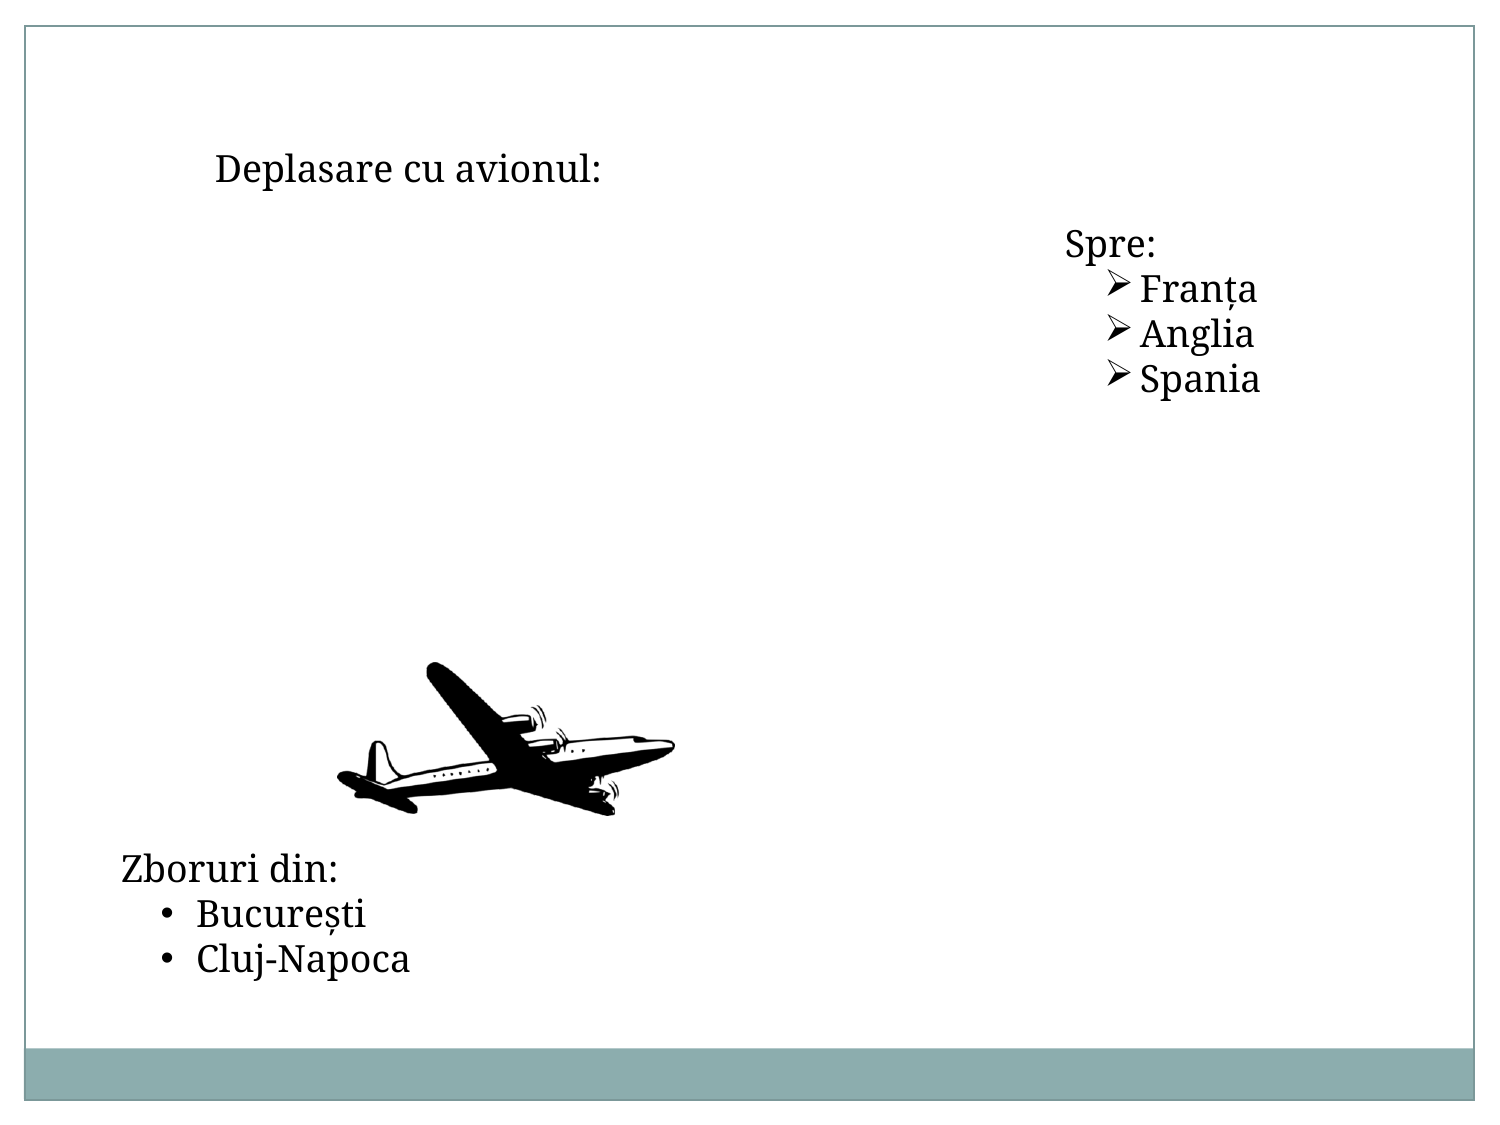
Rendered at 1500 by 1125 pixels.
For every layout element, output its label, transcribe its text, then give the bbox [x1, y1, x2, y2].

picture [337, 662, 676, 817]
text_box Spre: Franța Anglia Spania [1050, 212, 1375, 408]
text_box Zboruri din: București Cluj-Napoca [106, 837, 507, 988]
text_box Deplasare cu avionul: [199, 137, 638, 198]
